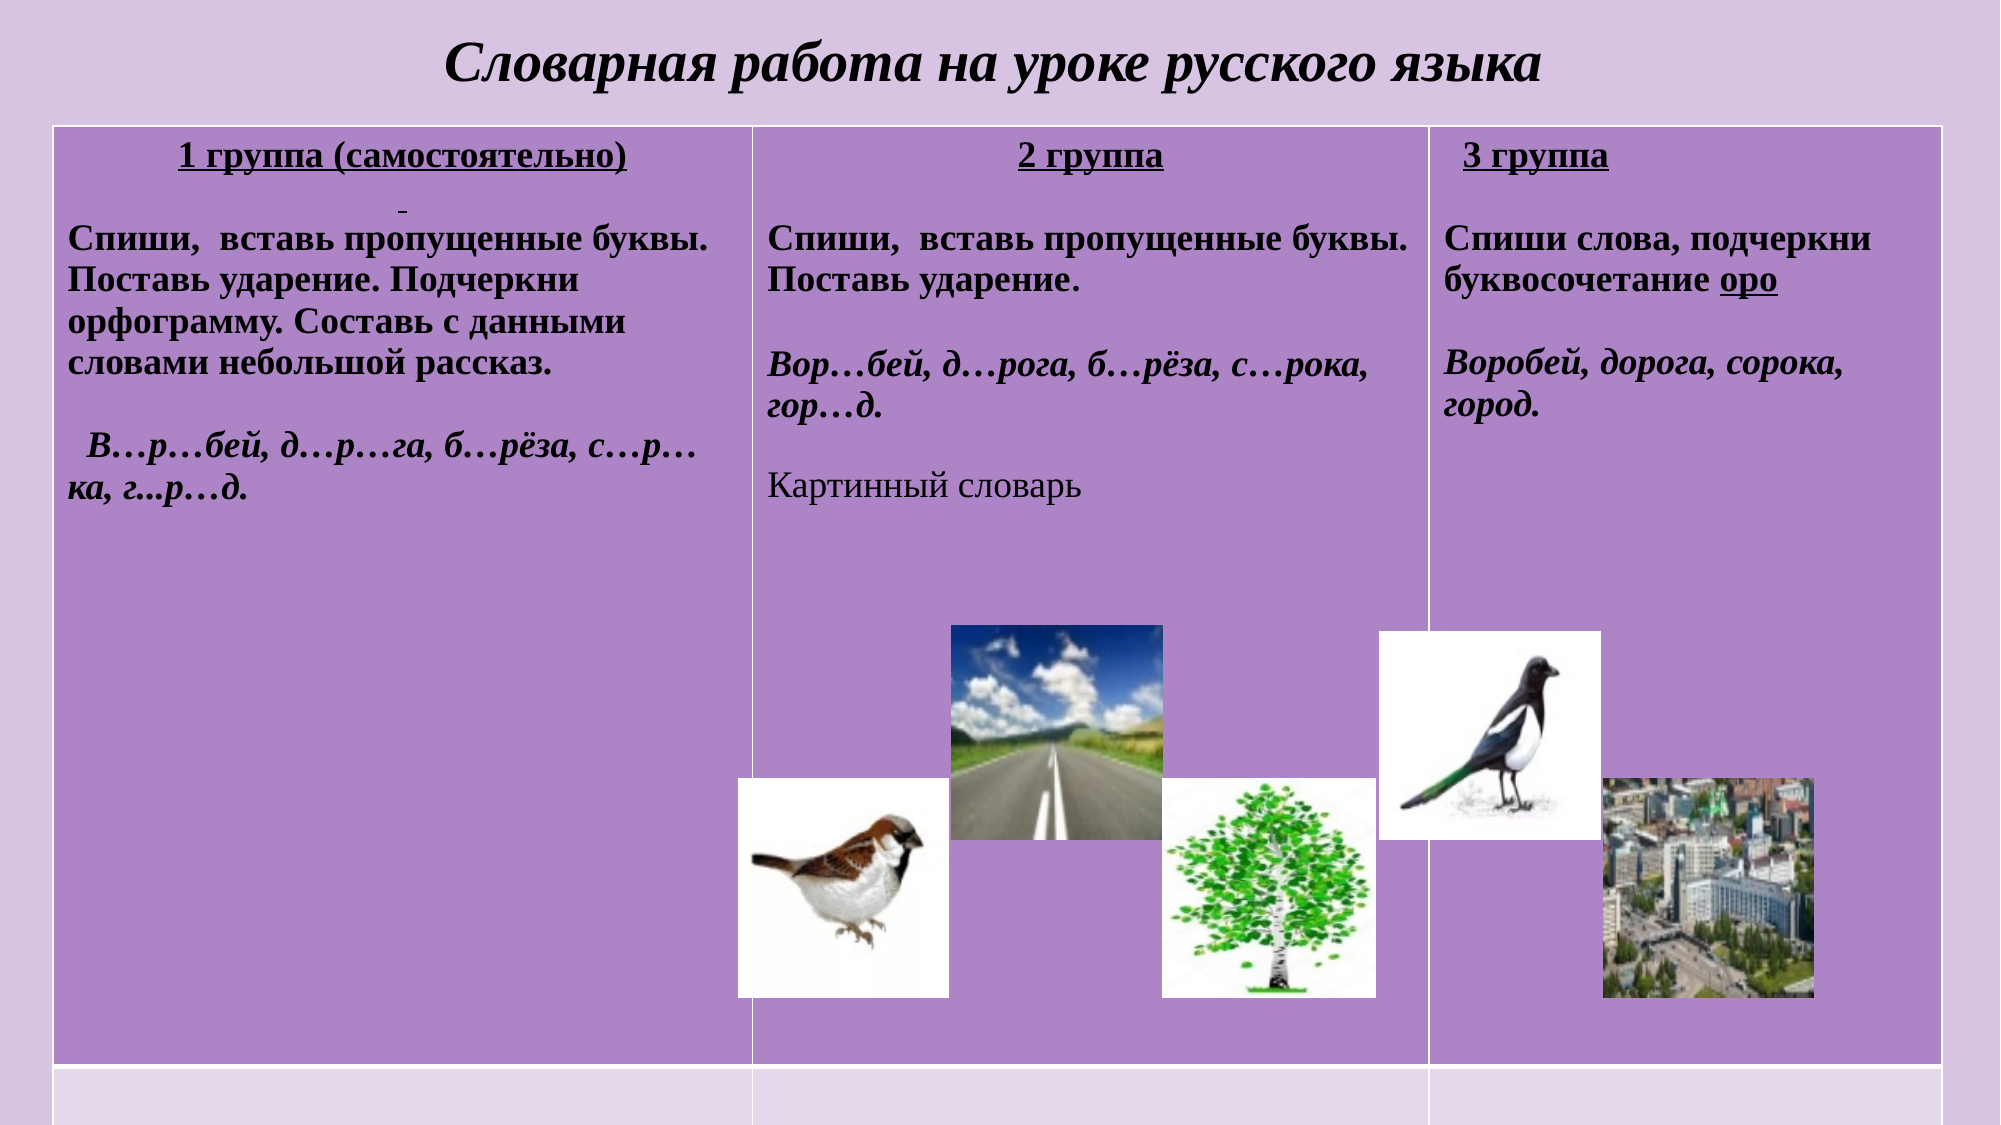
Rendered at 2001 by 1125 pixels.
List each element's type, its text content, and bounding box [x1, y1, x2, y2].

picture [951, 625, 1376, 998]
table_cell [1430, 1069, 1941, 1125]
table_header 2 группа Спиши, вставь пропущенные буквы. Поставь ударение. Вор…бей, д…рога, б…рёза, с…рока, гор…д. Картинный словарь [753, 127, 1428, 1064]
table_header 1 группа (самостоятельно) Спиши, вставь пропущенные буквы. Поставь ударение. Подчеркни орфограмму. Составь с данными словами небольшой рассказ. В…р…бей, д…р…га, б…рёза, с…р…ка, г...р…д. [54, 127, 752, 1064]
table_cell [753, 1069, 1428, 1125]
table_header 3 группа Спиши слова, подчеркни буквосочетание оро Воробей, дорога, сорока, город. [1430, 127, 1941, 1064]
table_cell [54, 1069, 752, 1125]
picture [1379, 631, 1601, 840]
picture [738, 778, 949, 998]
title Словарная работа на уроке русского языка [52, 0, 1863, 125]
picture [1603, 778, 1814, 998]
